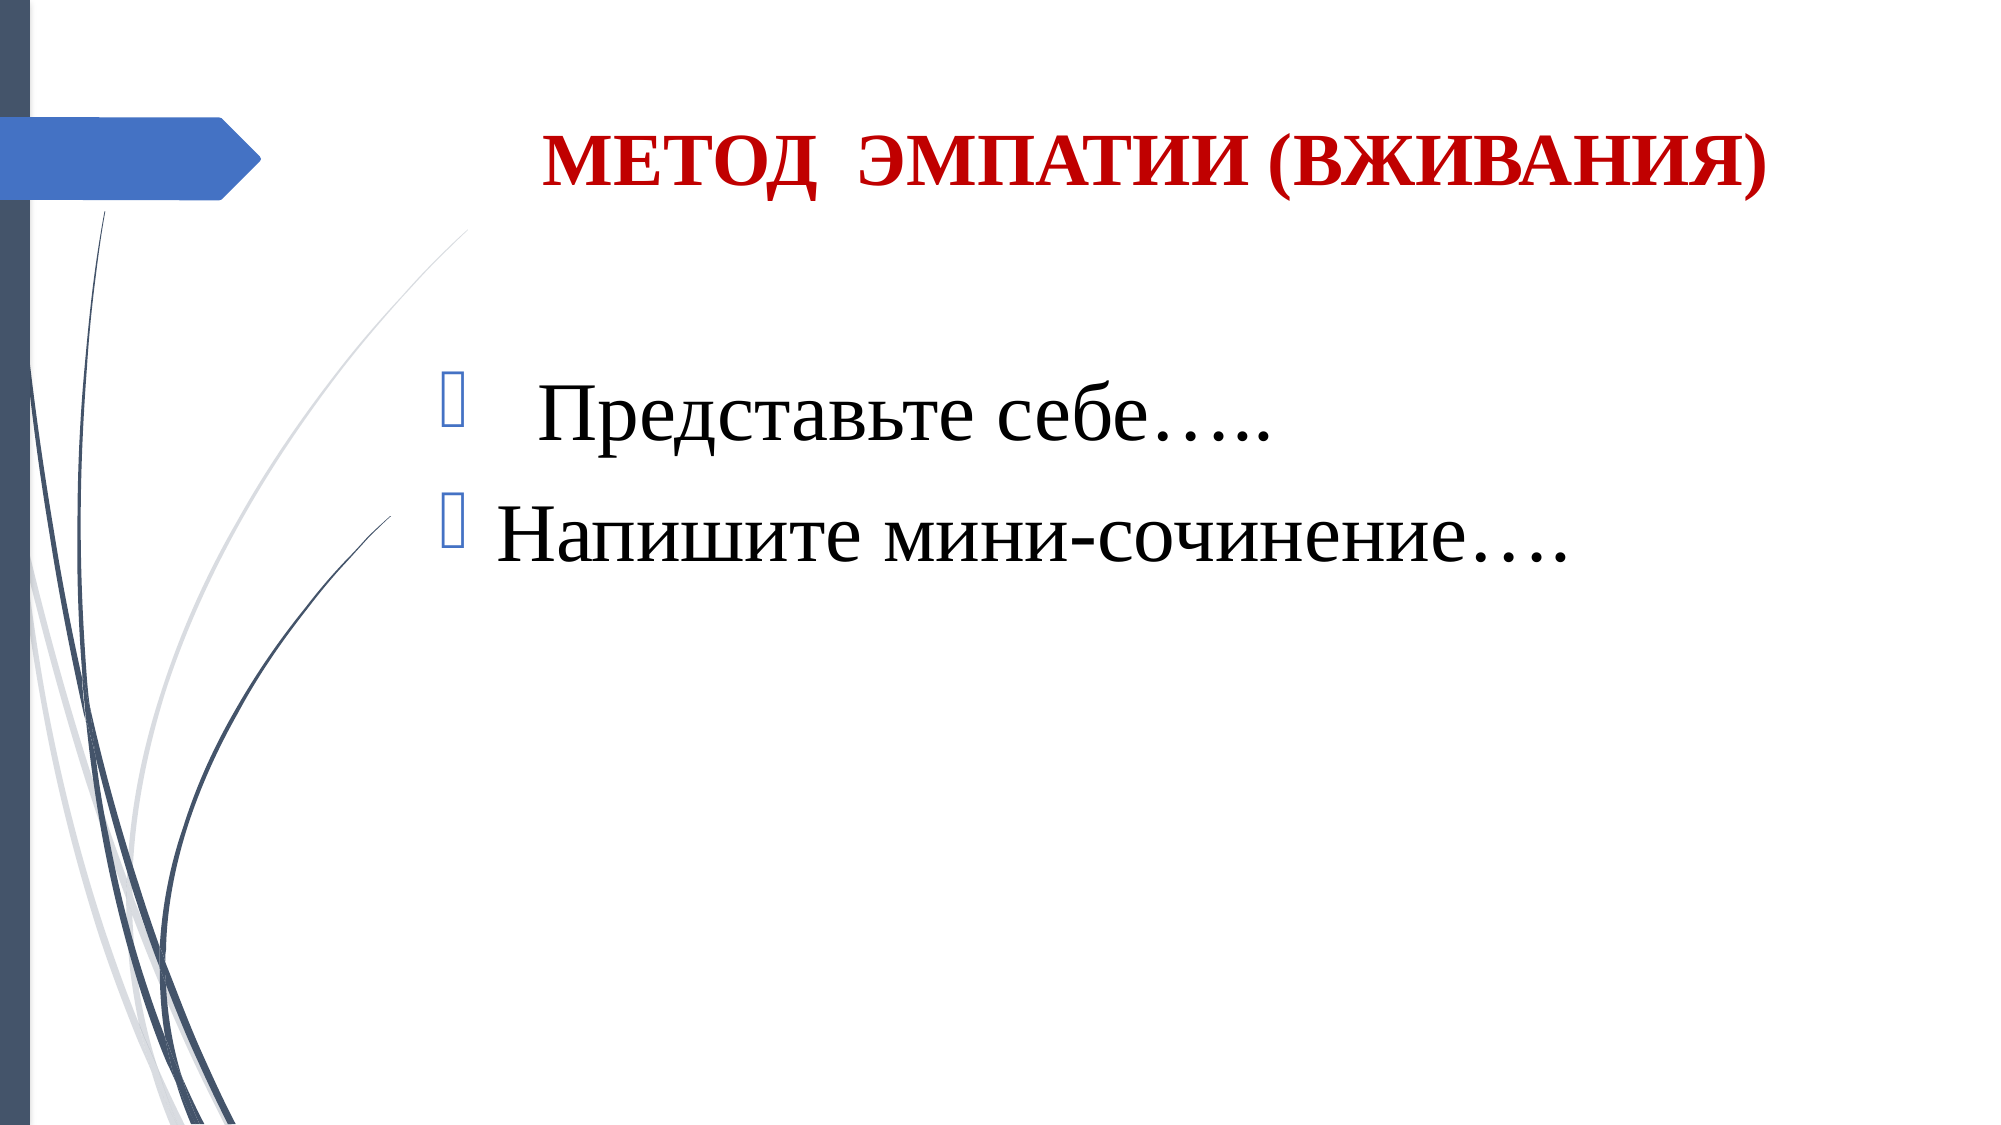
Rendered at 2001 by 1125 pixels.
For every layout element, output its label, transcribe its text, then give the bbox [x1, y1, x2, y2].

list Представьте себе….. Напишите мини-сочинение…. [424, 350, 1888, 970]
title МЕТОД ЭМПАТИИ (ВЖИВАНИЯ) [425, 102, 1888, 313]
